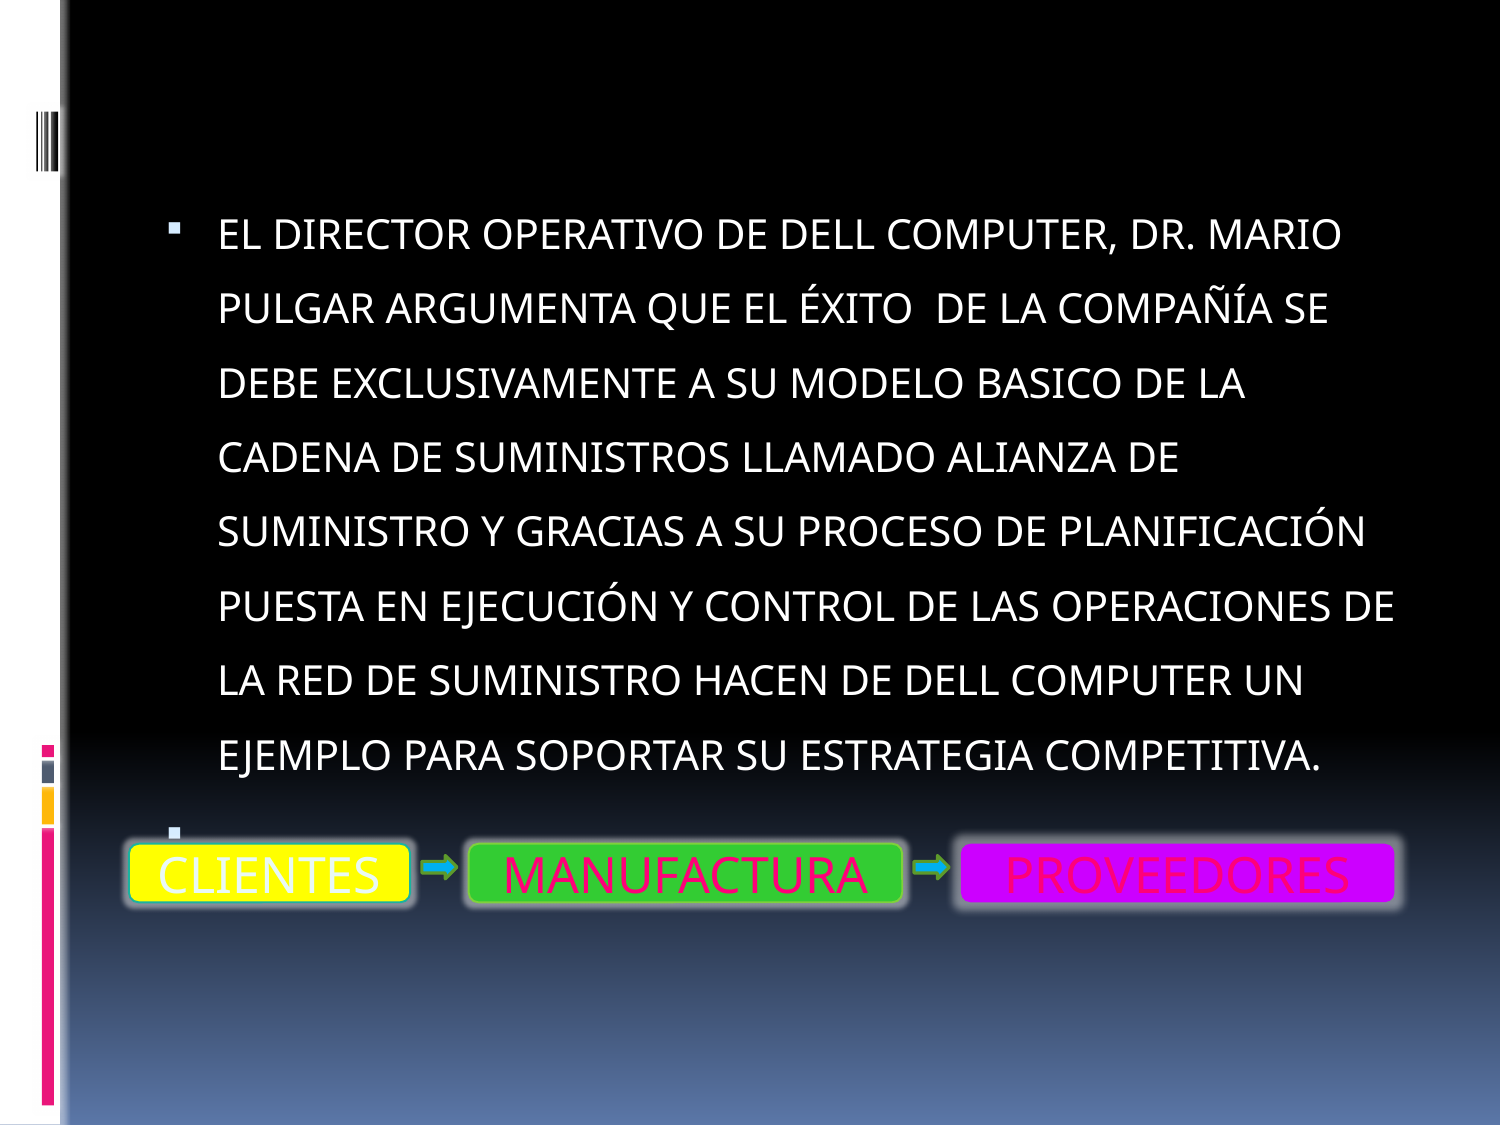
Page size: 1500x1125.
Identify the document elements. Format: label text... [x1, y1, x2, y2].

text_box [912, 854, 951, 881]
text_box PROVEEDORES [960, 843, 1395, 903]
text_box [420, 854, 459, 881]
text_box MANUFACTURA [467, 842, 904, 904]
text_box CLIENTES [127, 842, 412, 904]
list EL DIRECTOR OPERATIVO DE DELL COMPUTER, DR. MARIO PULGAR ARGUMENTA QUE EL ÉXITO DE LA COMPAÑÍA SE DEBE EXCLUSIVAMENTE A SU MODELO BASICO DE LA CADENA DE SUMINISTROS LLAMADO ALIANZA DE SUMINISTRO Y GRACIAS A SU PROCESO DE PLANIFICACIÓN PUESTA EN EJECUCIÓN Y CONTROL DE LAS OPERACIONES DE LA RED DE SUMINISTRO HACEN DE DELL COMPUTER UN EJEMPLO PARA SOPORTAR SU ESTRATEGIA COMPETITIVA. [140, 175, 1416, 926]
